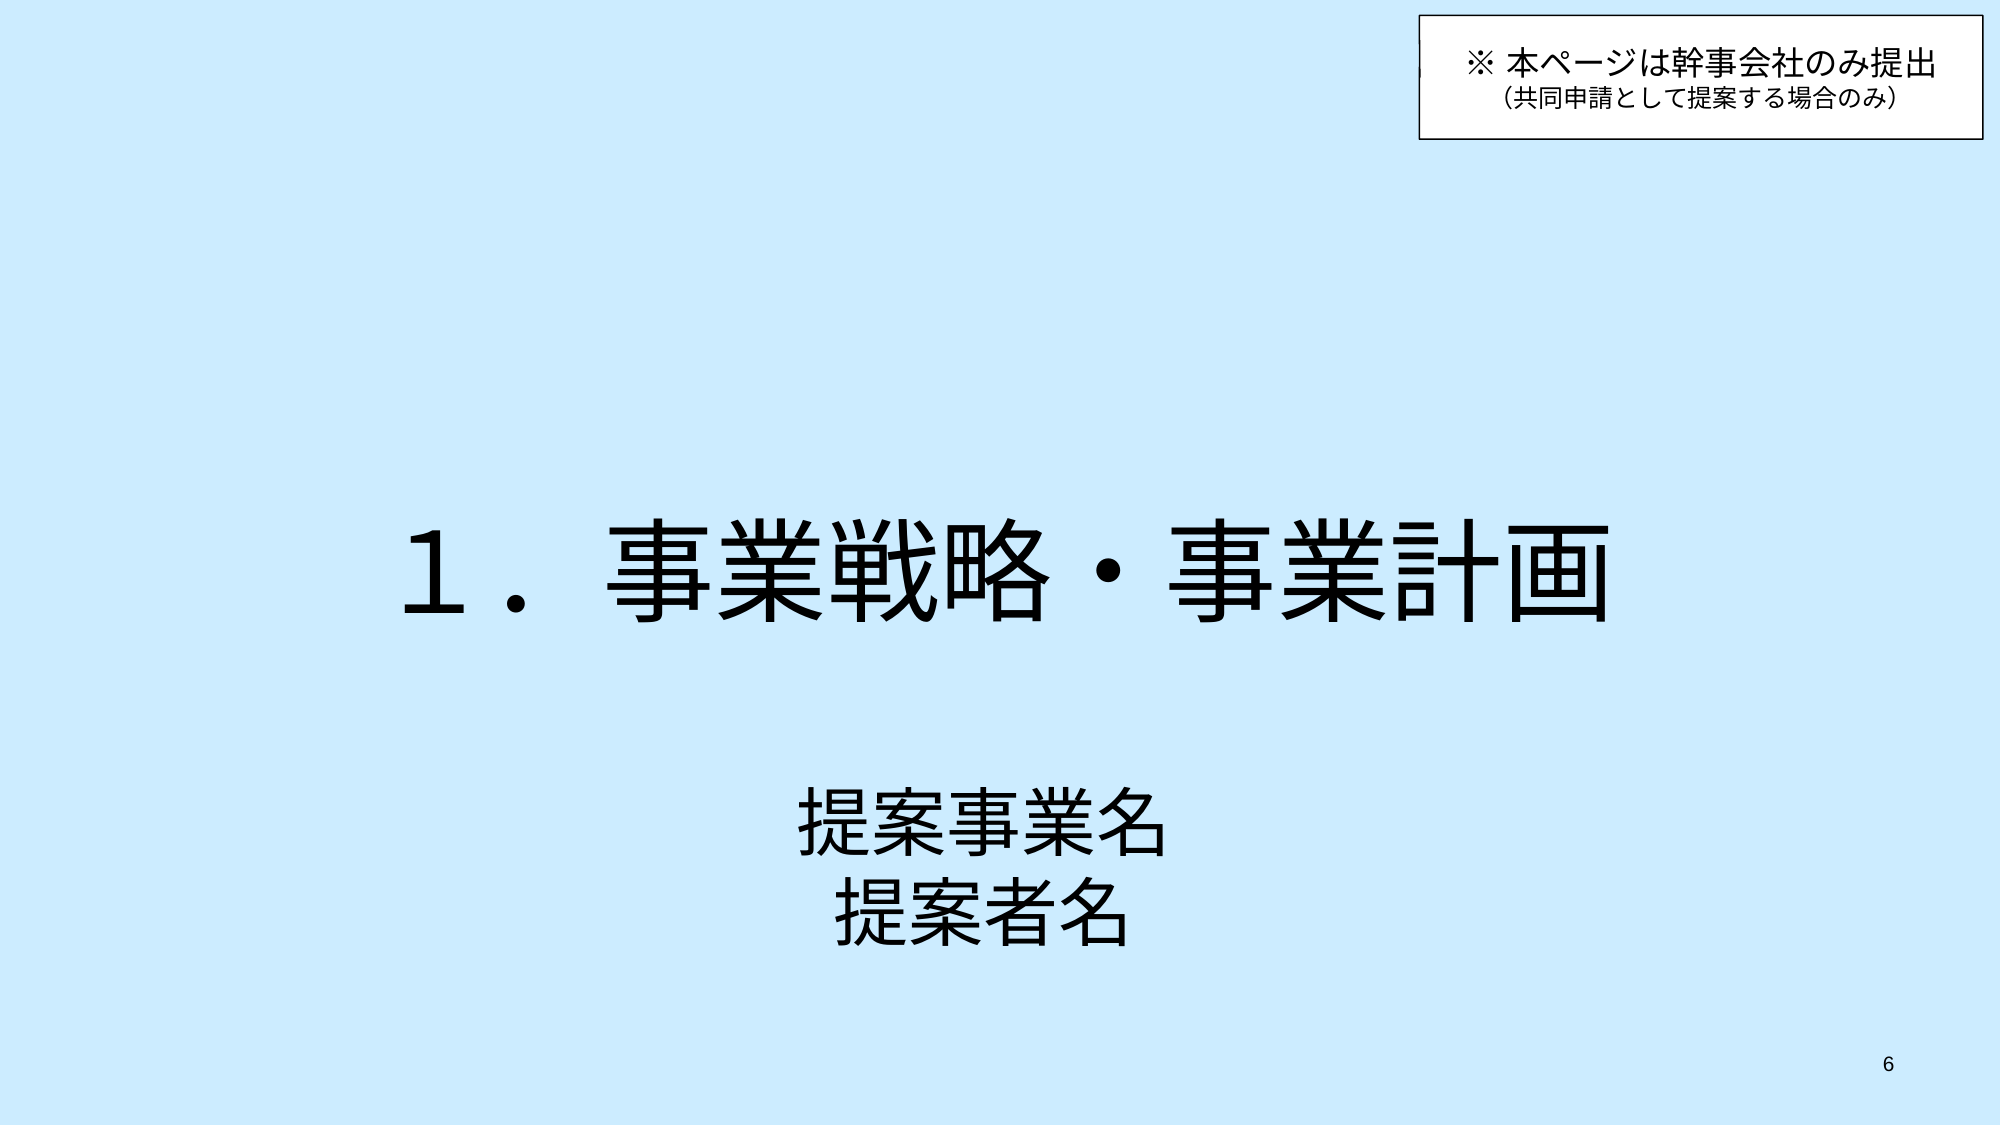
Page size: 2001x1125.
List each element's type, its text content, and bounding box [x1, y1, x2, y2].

text_box １．事業戦略・事業計画 [205, 299, 1787, 826]
text_box ※本ページは幹事会社のみ提出 （共同申請として提案する場合のみ） [1418, 14, 1984, 141]
text_box 提案事業名 提案者名 [845, 758, 1122, 974]
